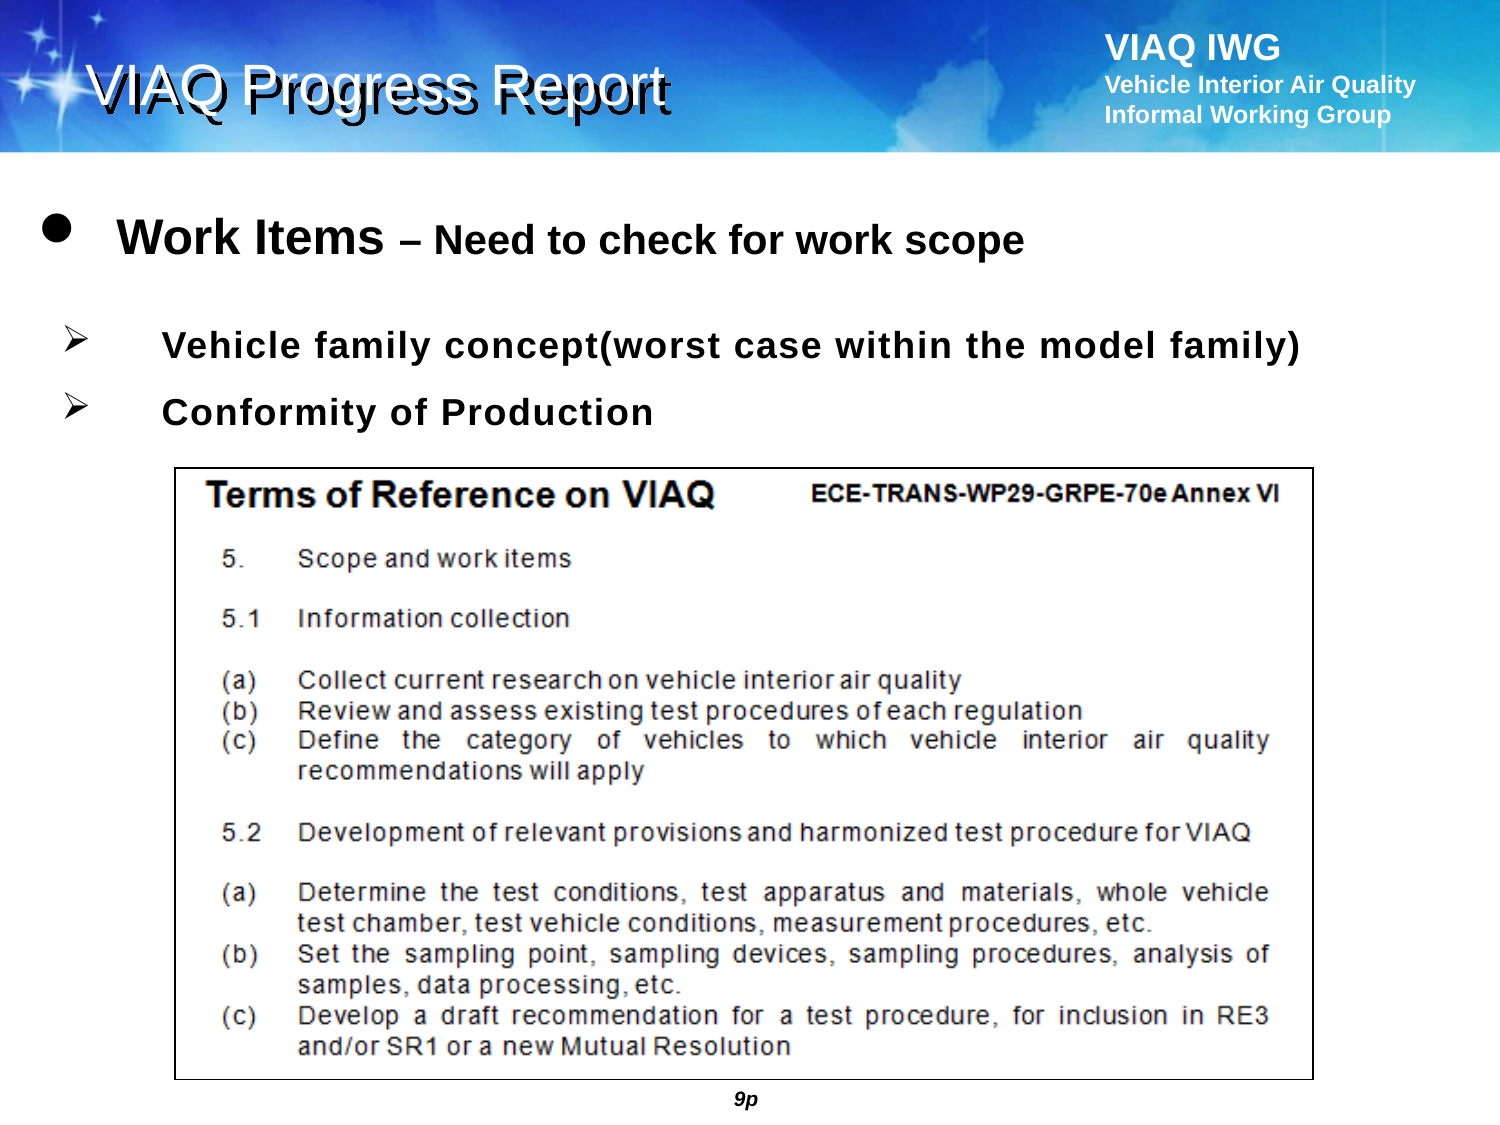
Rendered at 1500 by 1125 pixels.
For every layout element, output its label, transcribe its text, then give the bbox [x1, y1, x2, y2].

picture [0, 0, 1500, 152]
text_box Vehicle family concept(worst case within the model family) Conformity of Production [46, 290, 1500, 1047]
text_box Work Items – Need to check for work scope [23, 196, 1500, 272]
text_box VIAQ Progress Report [5, 39, 1500, 125]
picture [175, 468, 1313, 1079]
